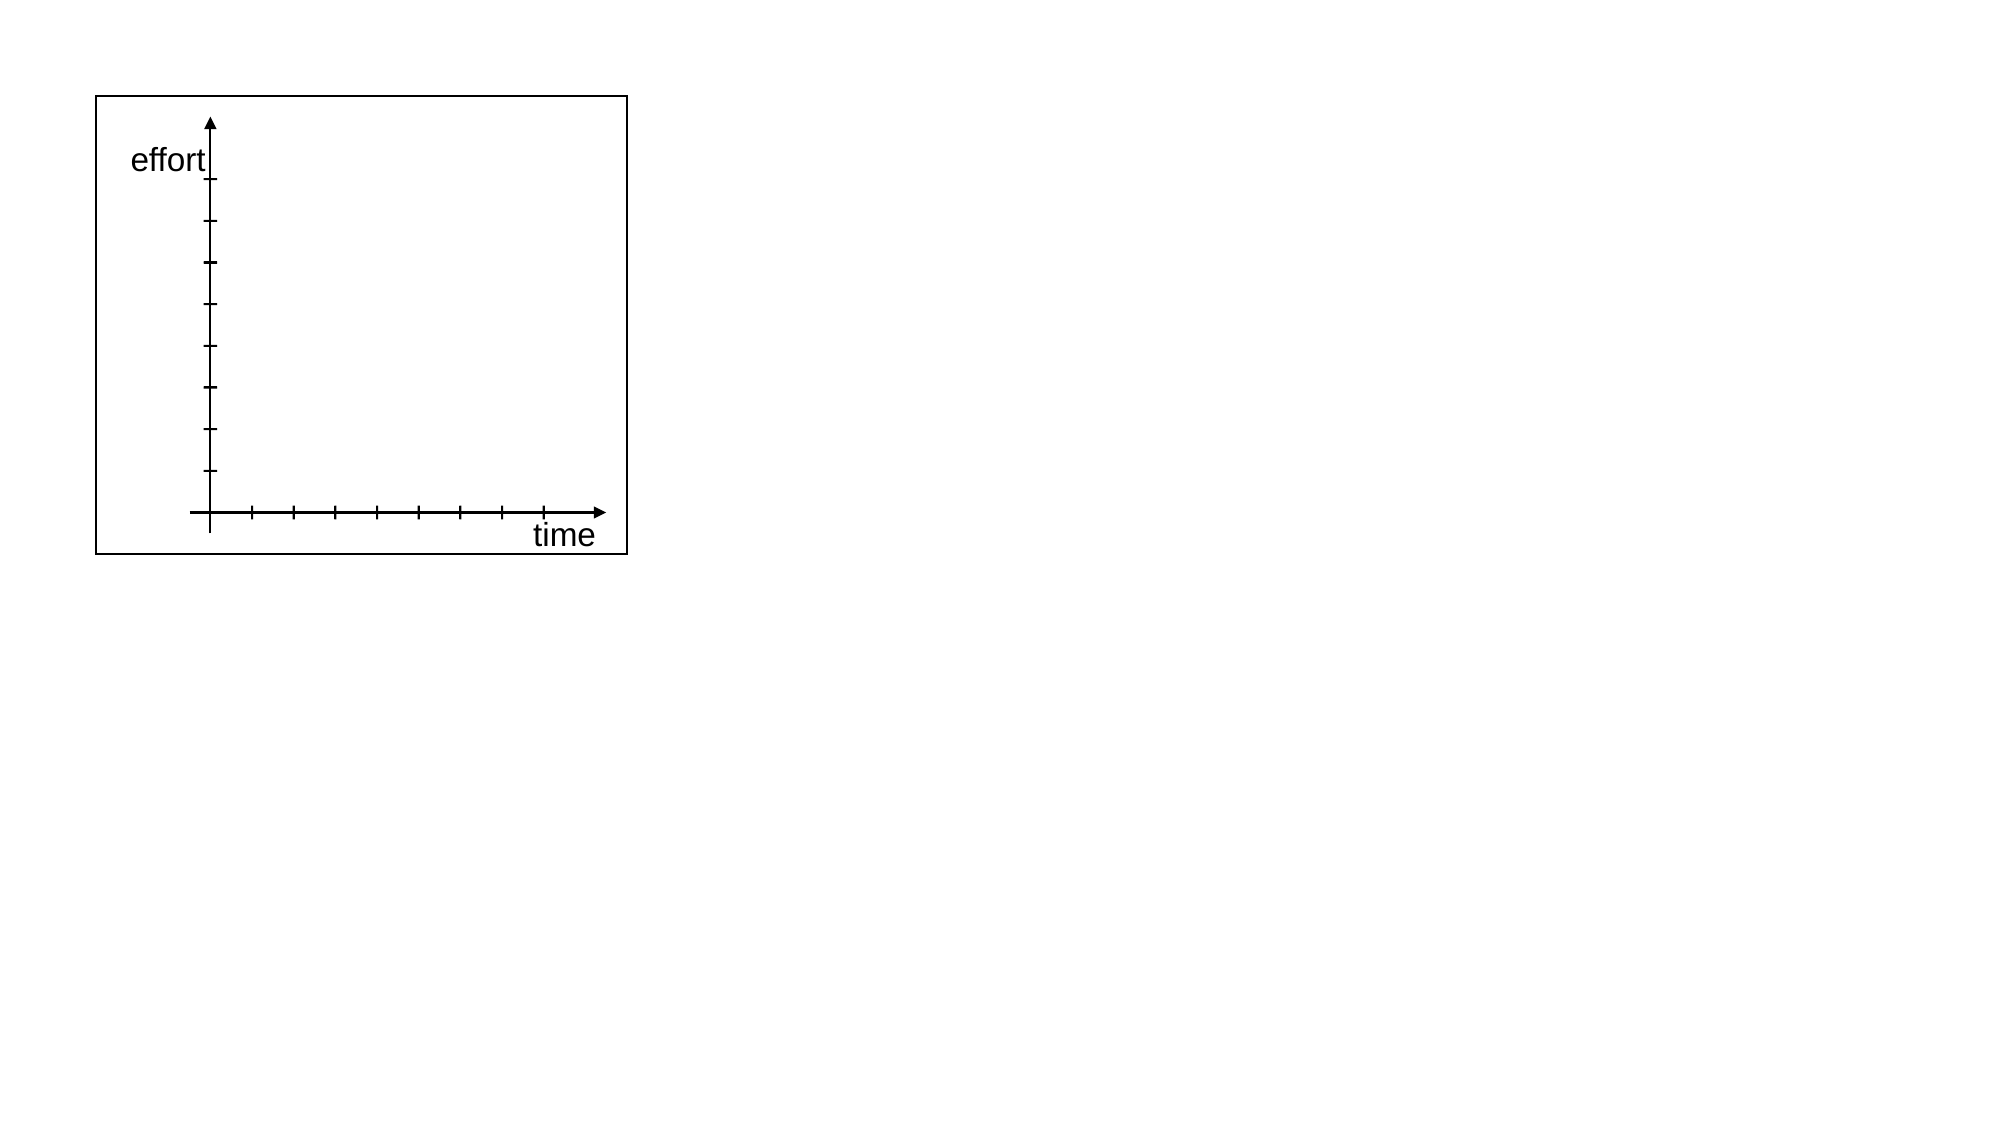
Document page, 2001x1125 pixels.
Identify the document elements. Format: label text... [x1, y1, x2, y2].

text_box time [530, 514, 599, 553]
text_box [74, 74, 648, 575]
text_box effort [128, 139, 209, 178]
text_box [95, 95, 628, 555]
